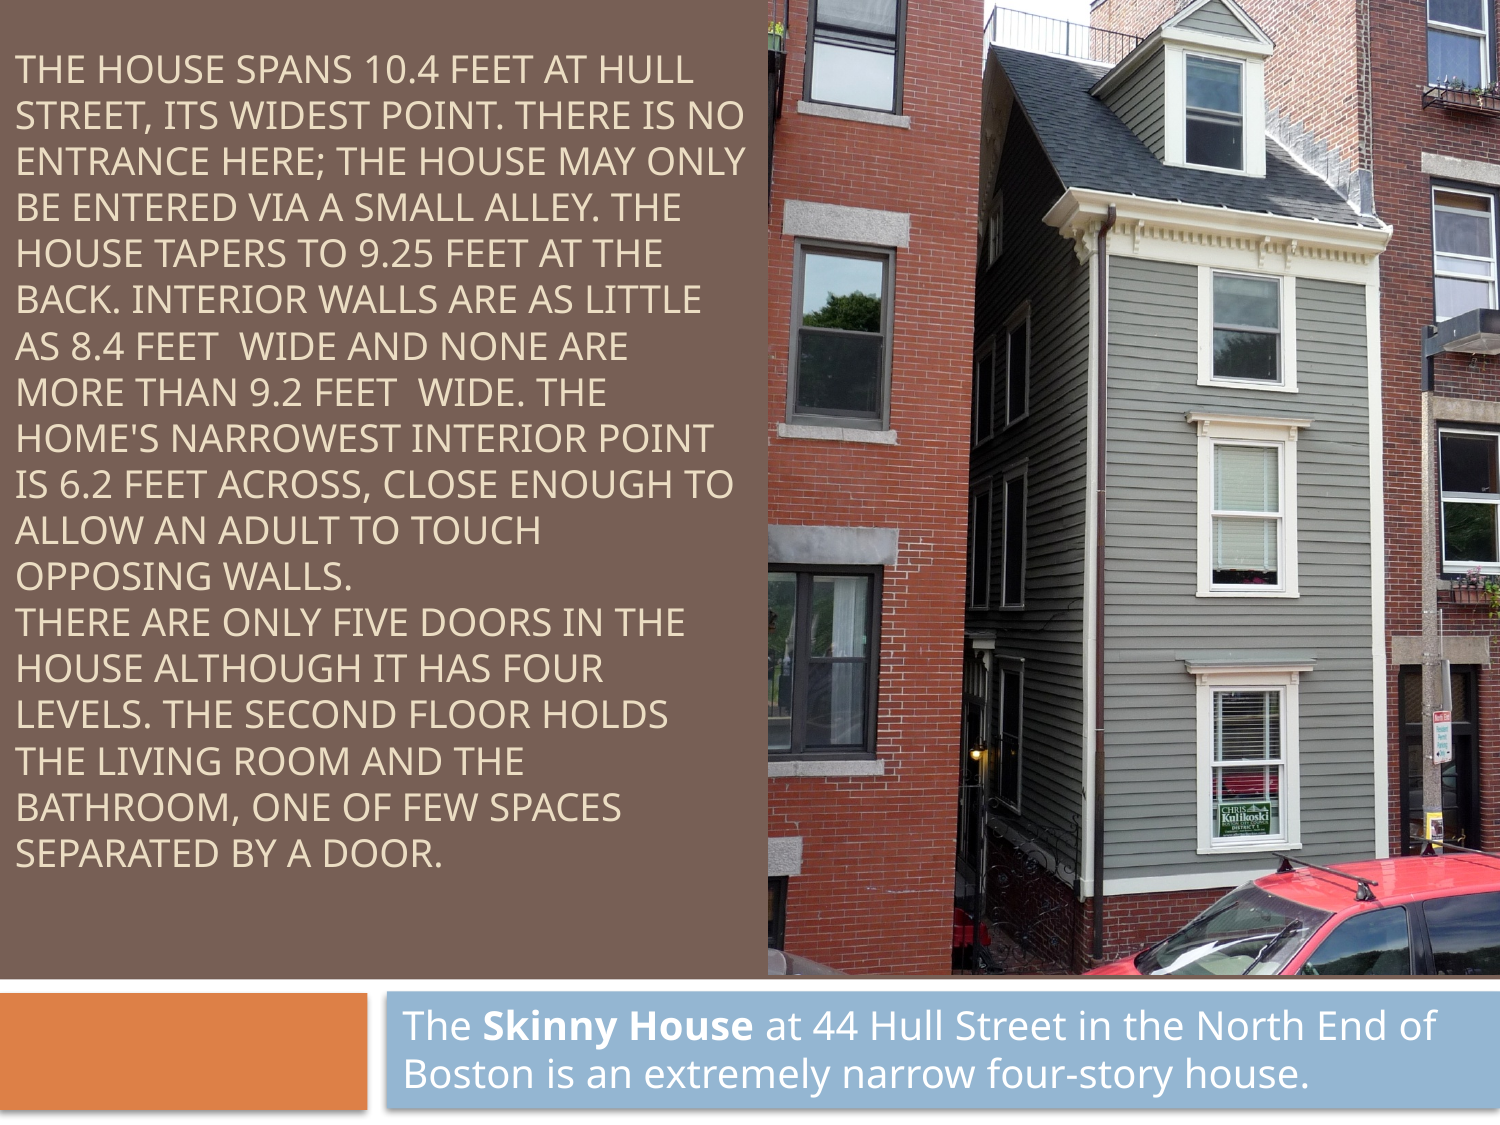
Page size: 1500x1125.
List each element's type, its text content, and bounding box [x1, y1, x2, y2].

title The house spans 10.4 feet at Hull Street, its widest point. There is no entrance here; the house may only be entered via a small alley. The house tapers to 9.25 feet at the back. Interior walls are as little as 8.4 feet wide and none are more than 9.2 feet wide. The home's narrowest interior point is 6.2 feet across, close enough to allow an adult to touch opposing walls. There are only five doors in the house although it has four levels. The second floor holds the living room and the bathroom, one of few spaces separated by a door. [0, 37, 762, 975]
subtitle The Skinny House at 44 Hull Street in the North End of Boston is an extremely narrow four-story house. [387, 992, 1488, 1105]
picture [768, 0, 1500, 976]
